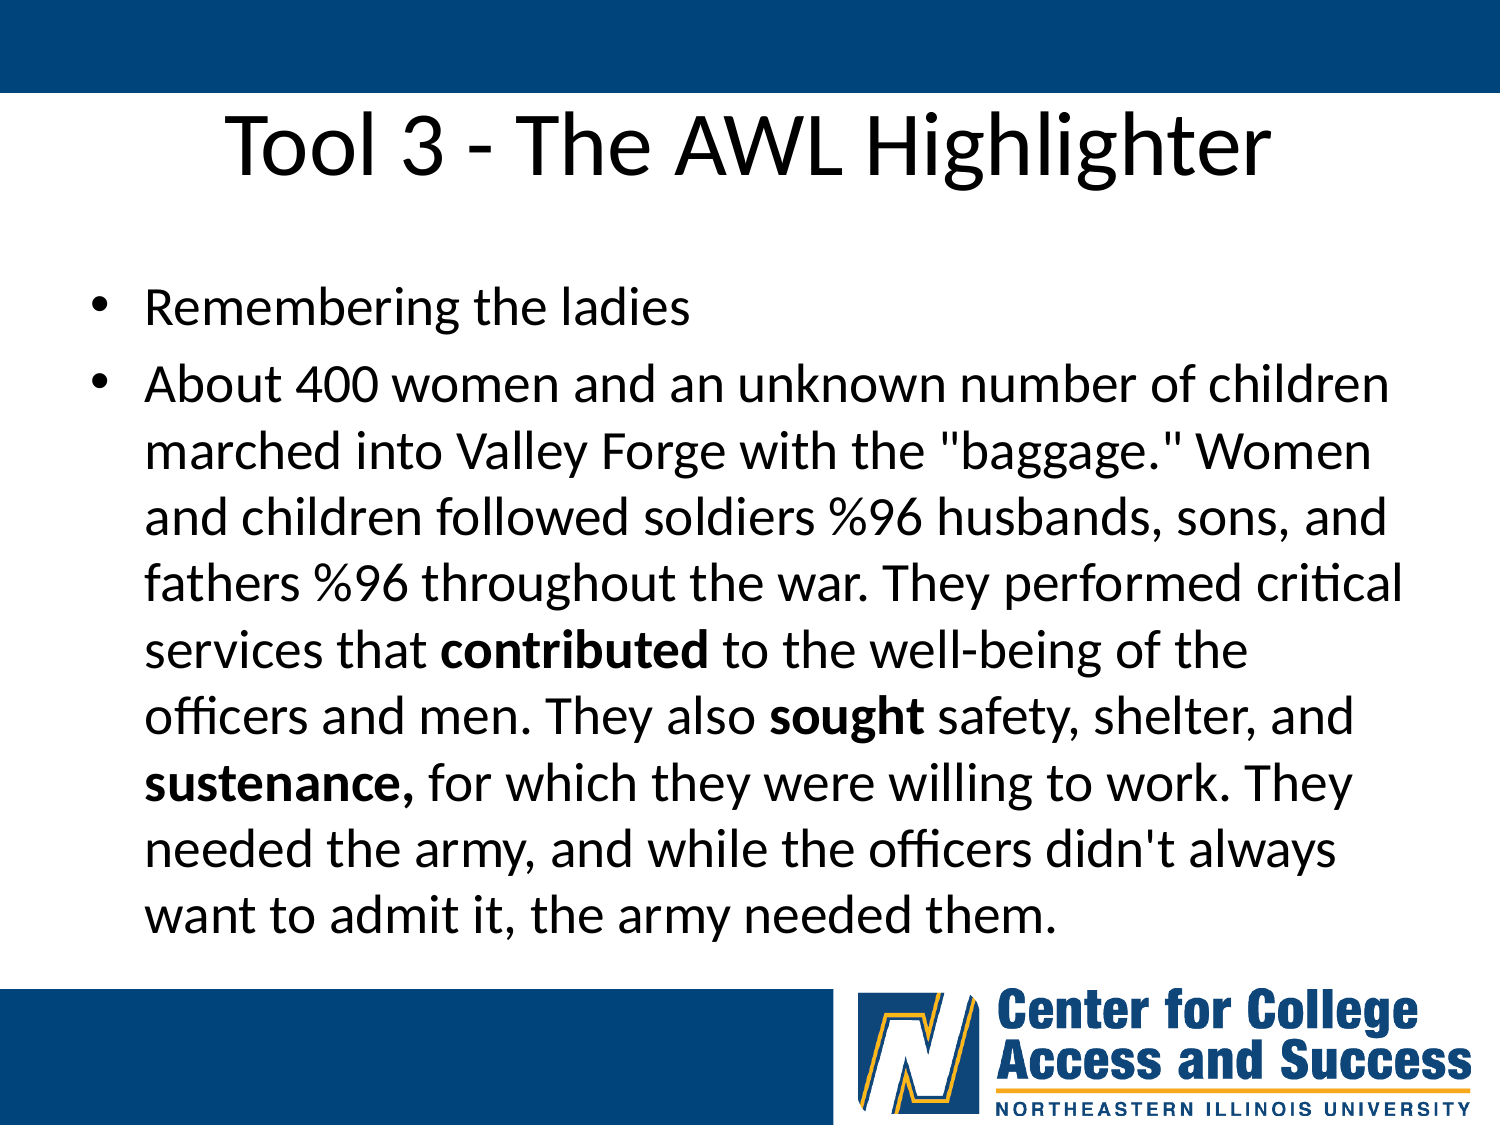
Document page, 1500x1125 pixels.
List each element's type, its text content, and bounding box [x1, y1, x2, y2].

picture [0, 0, 1500, 93]
list Remembering the ladies About 400 women and an unknown number of children marched into Valley Forge with the "baggage." Women and children followed soldiers %96 husbands, sons, and fathers %96 throughout the war. They performed critical services that contributed to the well-being of the officers and men. They also sought safety, shelter, and sustenance, for which they were willing to work. They needed the army, and while the officers didn't always want to admit it, the army needed them. [75, 262, 1425, 1005]
picture [0, 989, 834, 1125]
title Tool 3 - The AWL Highlighter [75, 102, 1425, 233]
picture [858, 988, 1471, 1116]
